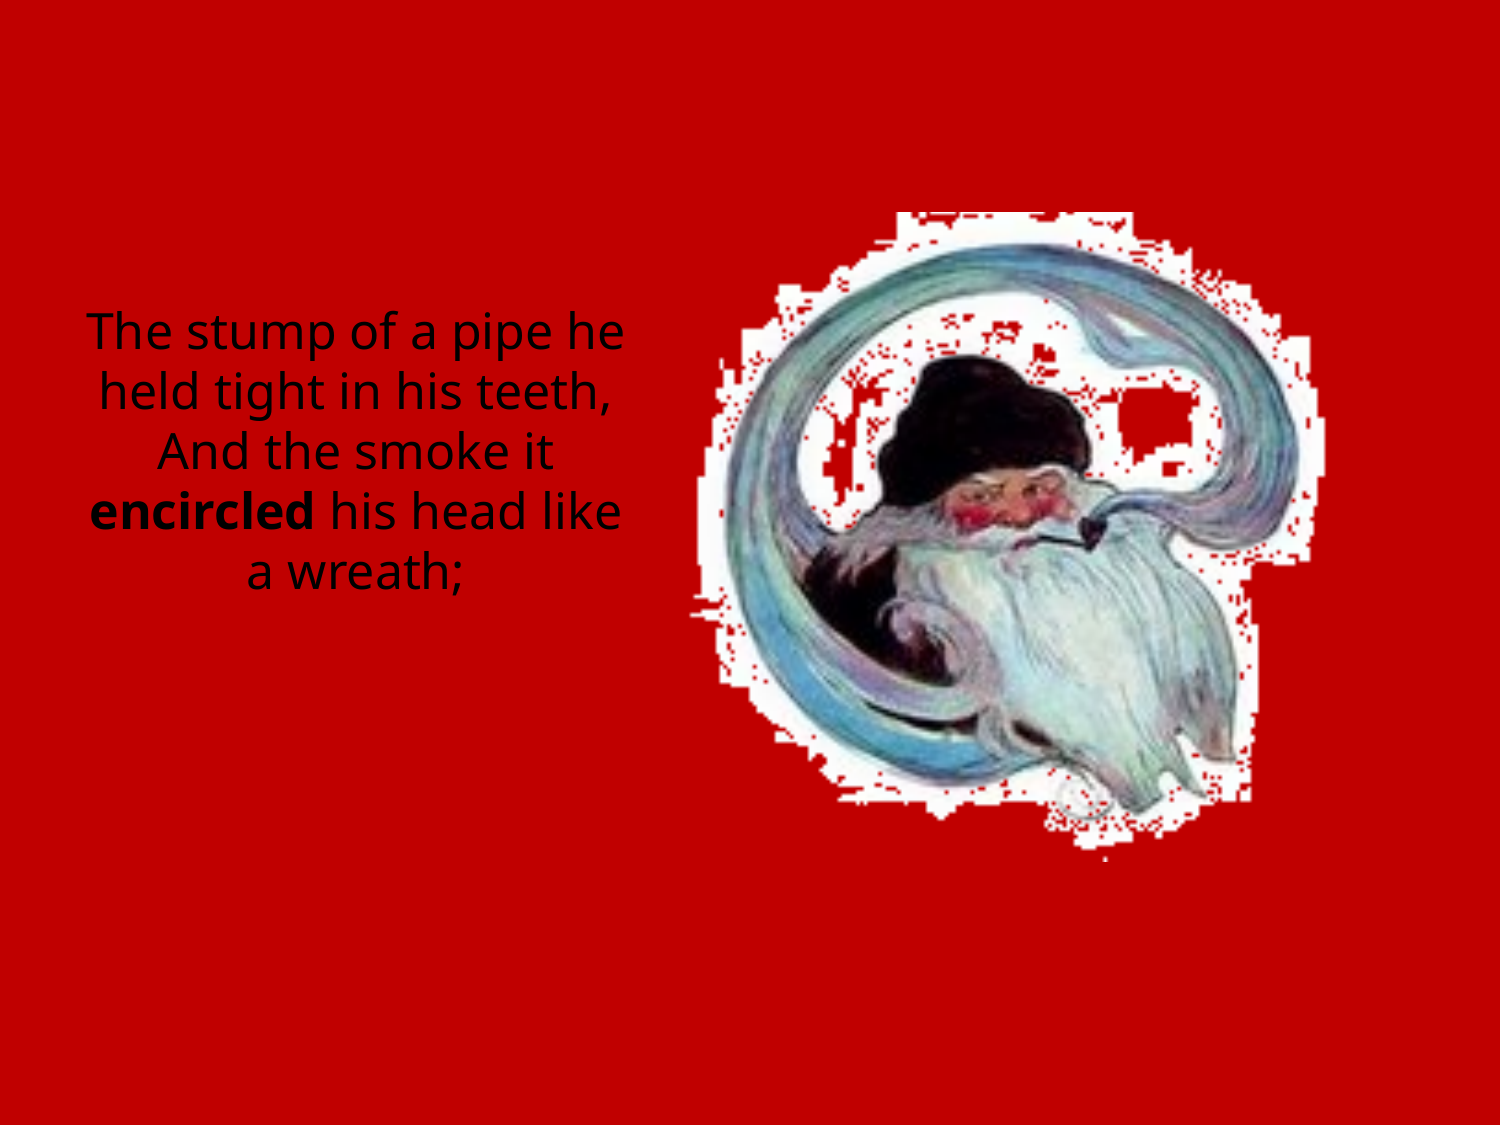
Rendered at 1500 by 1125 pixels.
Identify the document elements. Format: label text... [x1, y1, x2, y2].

picture [662, 212, 1401, 862]
text_box The stump of a pipe he held tight in his teeth, And the smoke it encircled his head like a wreath; [62, 232, 650, 608]
